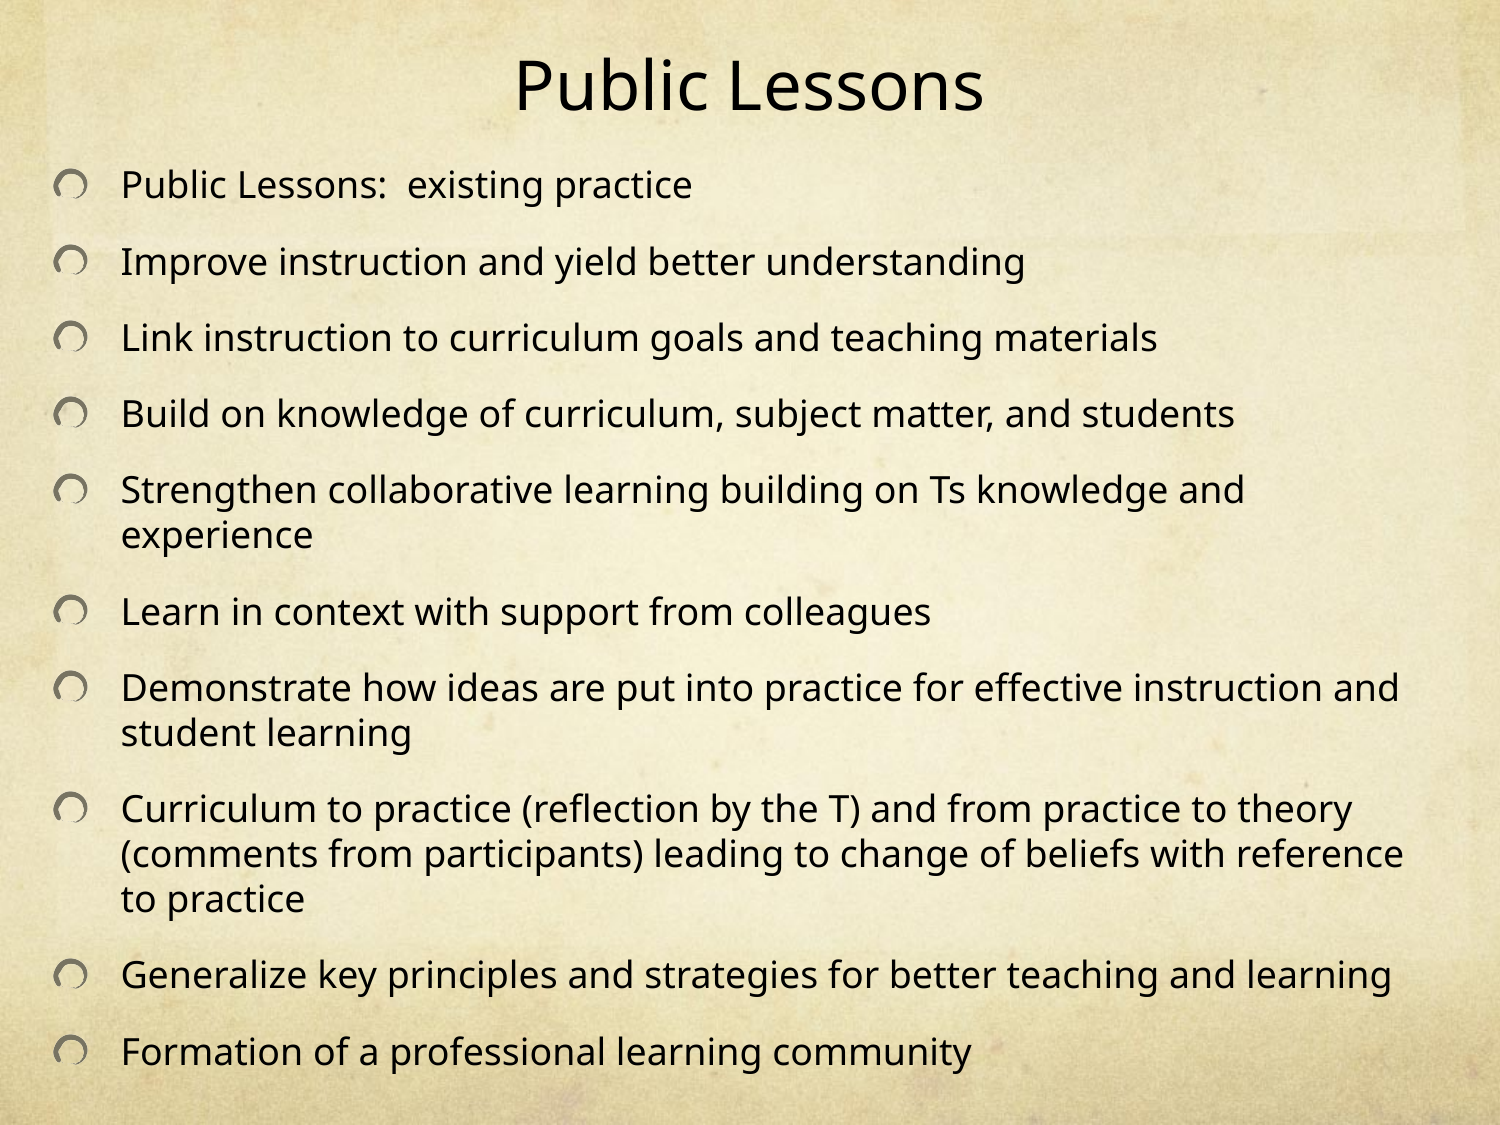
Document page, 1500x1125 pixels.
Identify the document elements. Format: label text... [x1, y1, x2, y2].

picture [0, 0, 1500, 1125]
title Public Lessons [150, 33, 1350, 132]
list Public Lessons: existing practice Improve instruction and yield better understanding Link instruction to curriculum goals and teaching materials Build on knowledge of curriculum, subject matter, and students Strengthen collaborative learning building on Ts knowledge and experience Learn in context with support from colleagues Demonstrate how ideas are put into practice for effective instruction and student learning Curriculum to practice (reflection by the T) and from practice to theory (comments from participants) leading to change of beliefs with reference to practice Generalize key principles and strategies for better teaching and learning Formation of a professional learning community [38, 154, 1429, 1085]
